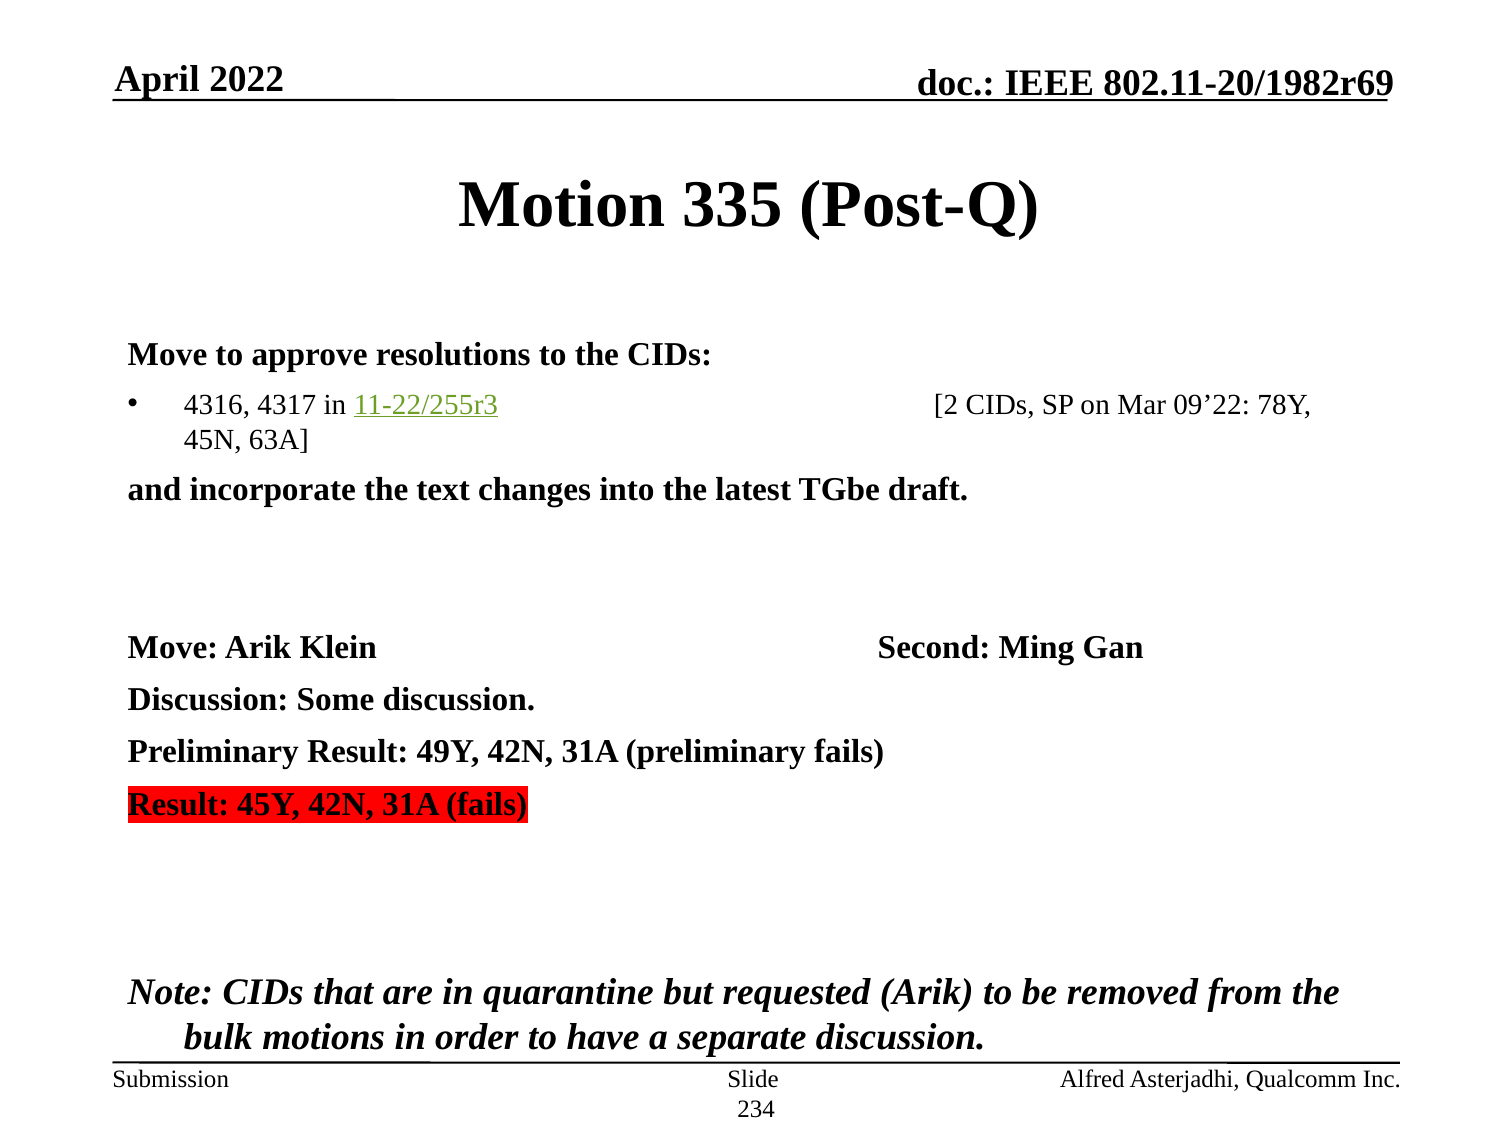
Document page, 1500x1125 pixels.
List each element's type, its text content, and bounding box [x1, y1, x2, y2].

title Motion 335 (Post-Q) [112, 112, 1388, 288]
list Move to approve resolutions to the CIDs: 4316, 4317 in 11-22/255r3 [2 CIDs, SP on Mar 09’22: 78Y, 45N, 63A] and incorporate the text changes into the latest TGbe draft. Move: Arik Klein Second: Ming Gan Discussion: Some discussion. Preliminary Result: 49Y, 42N, 31A (preliminary fails) Result: 45Y, 42N, 31A (fails) Note: CIDs that are in quarantine but requested (Arik) to be removed from the bulk motions in order to have a separate discussion. [112, 324, 1388, 1000]
footer Alfred Asterjadhi, Qualcomm Inc. [878, 1061, 1402, 1093]
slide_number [114, 54, 423, 100]
slide_number Slide 234 [712, 1061, 800, 1123]
